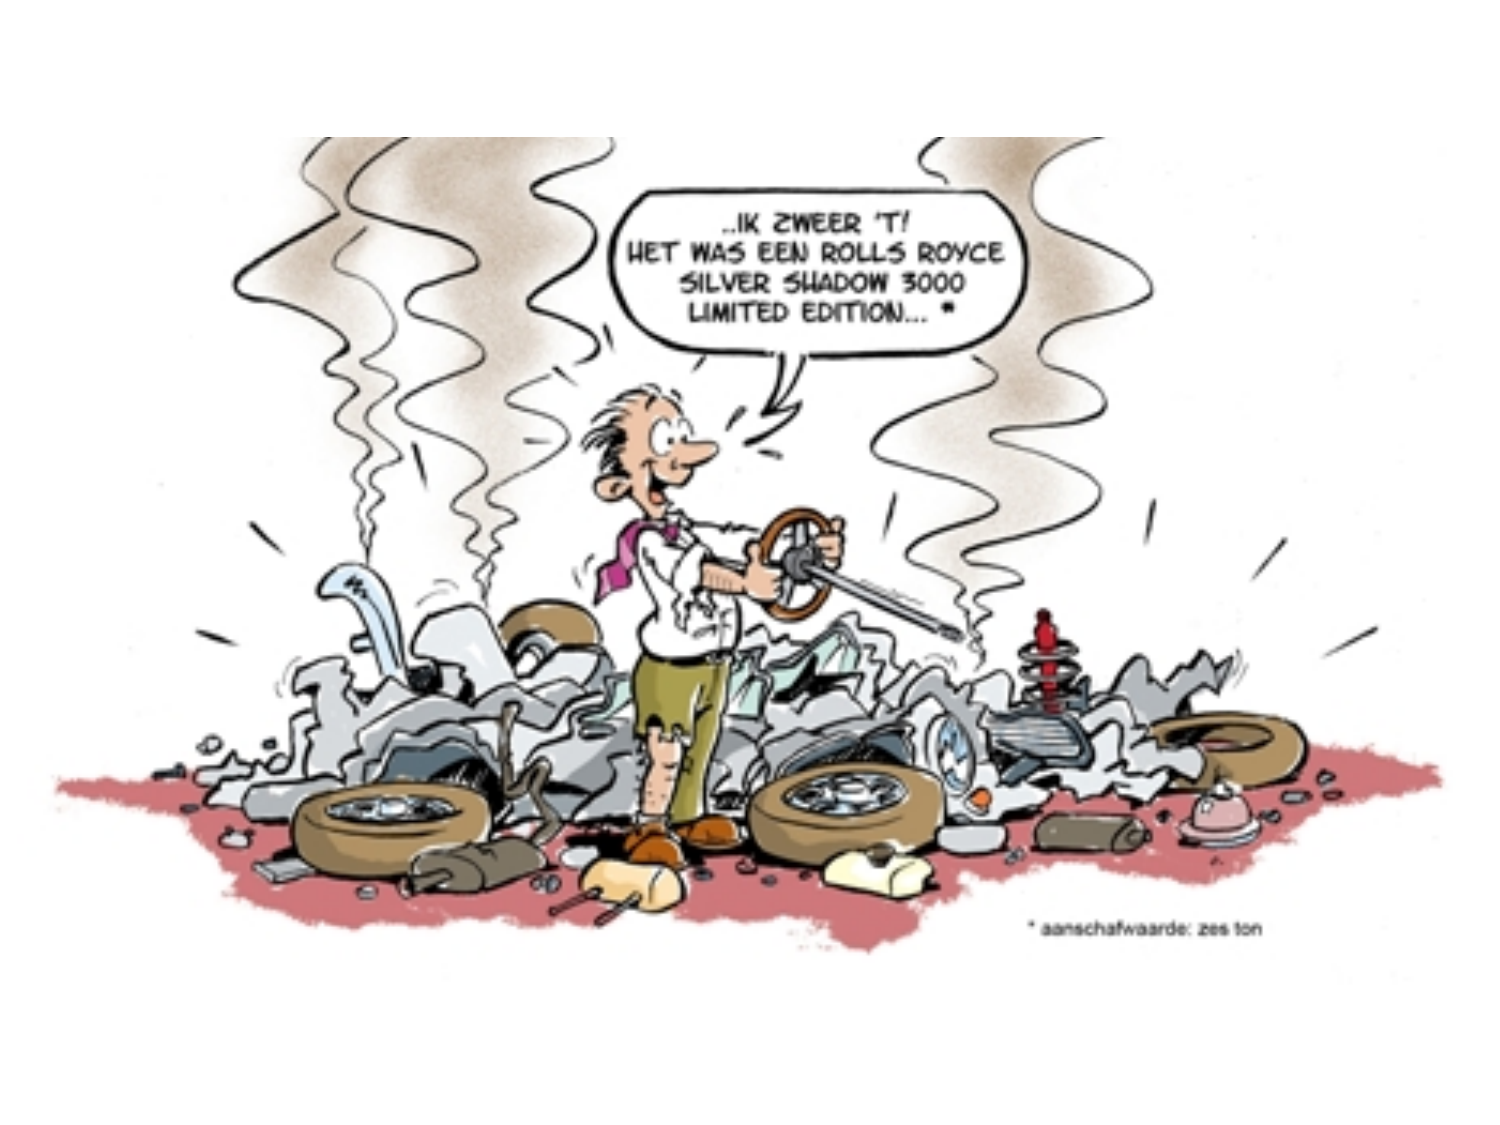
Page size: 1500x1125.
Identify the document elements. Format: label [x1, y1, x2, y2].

picture [17, 136, 1475, 988]
